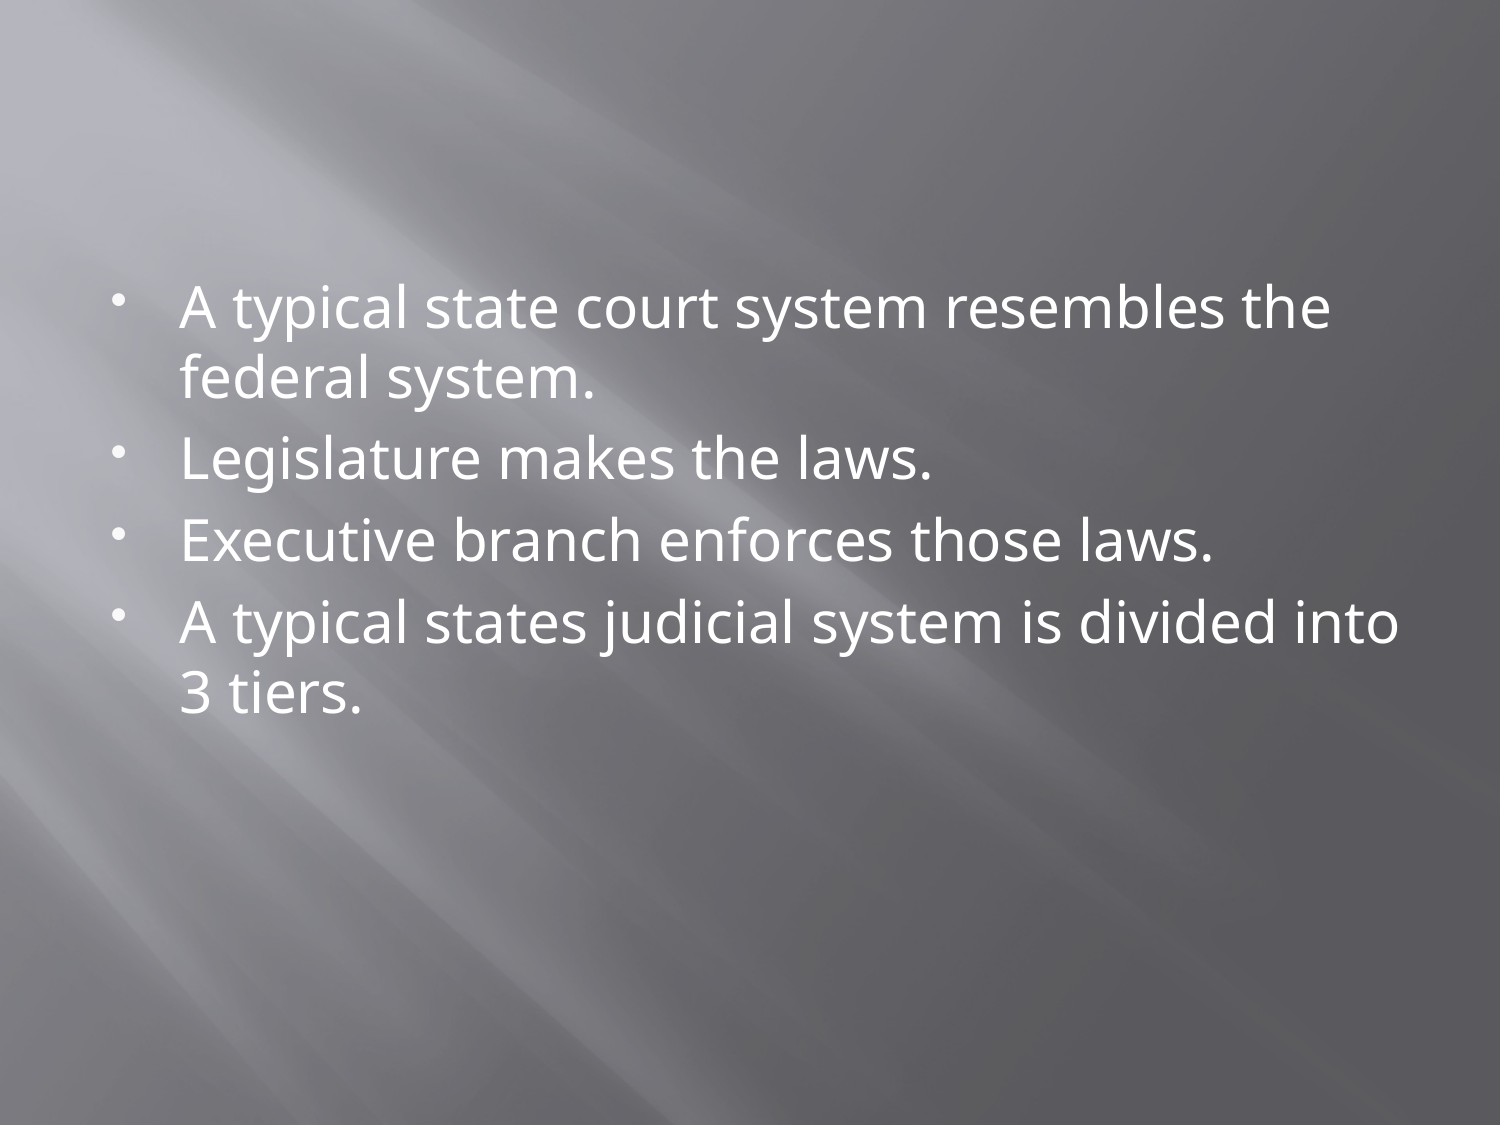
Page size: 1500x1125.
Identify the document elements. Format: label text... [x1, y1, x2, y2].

list A typical state court system resembles the federal system. Legislature makes the laws. Executive branch enforces those laws. A typical states judicial system is divided into 3 tiers. [75, 262, 1425, 1035]
